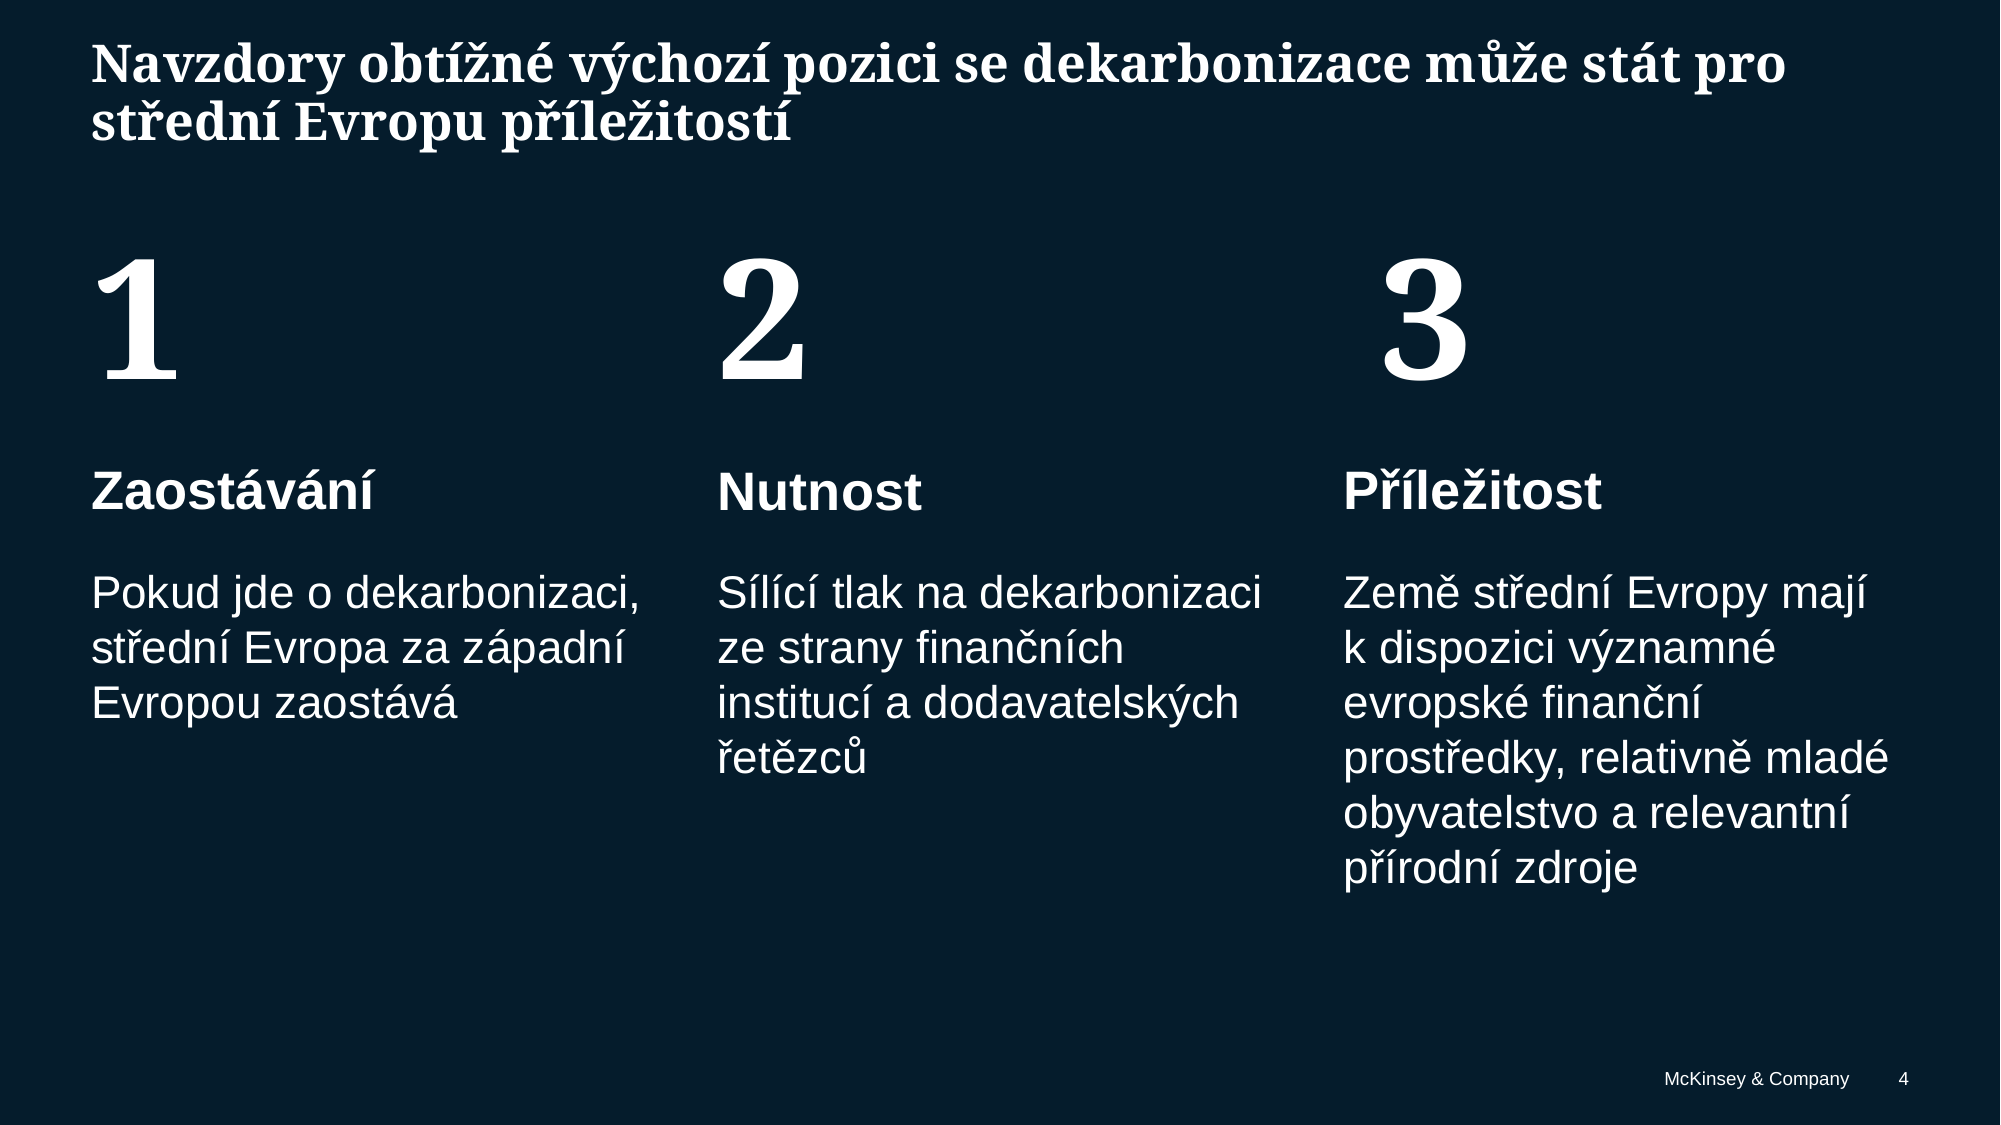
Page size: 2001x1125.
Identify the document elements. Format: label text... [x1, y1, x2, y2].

text_box 2 [717, 212, 832, 413]
text_box Země střední Evropy mají k dispozici významné evropské finanční prostředky, relativně mladé obyvatelstvo a relevantní přírodní zdroje [1343, 562, 1910, 893]
text_box Pokud jde o dekarbonizaci, střední Evropa za západní Evropou zaostává [91, 562, 657, 728]
text_box Nutnost [717, 455, 1283, 521]
text_box 1 [91, 212, 205, 413]
text_box Zaostávání [91, 455, 657, 521]
text_box 3 [1380, 212, 1494, 413]
text_box Sílící tlak na dekarbonizaci ze strany finančních institucí a dodavatelských řetězců [717, 562, 1283, 783]
text_box Příležitost [1343, 455, 1910, 521]
title Navzdory obtížné výchozí pozici se dekarbonizace může stát pro střední Evropu příležitostí [91, 0, 1910, 153]
